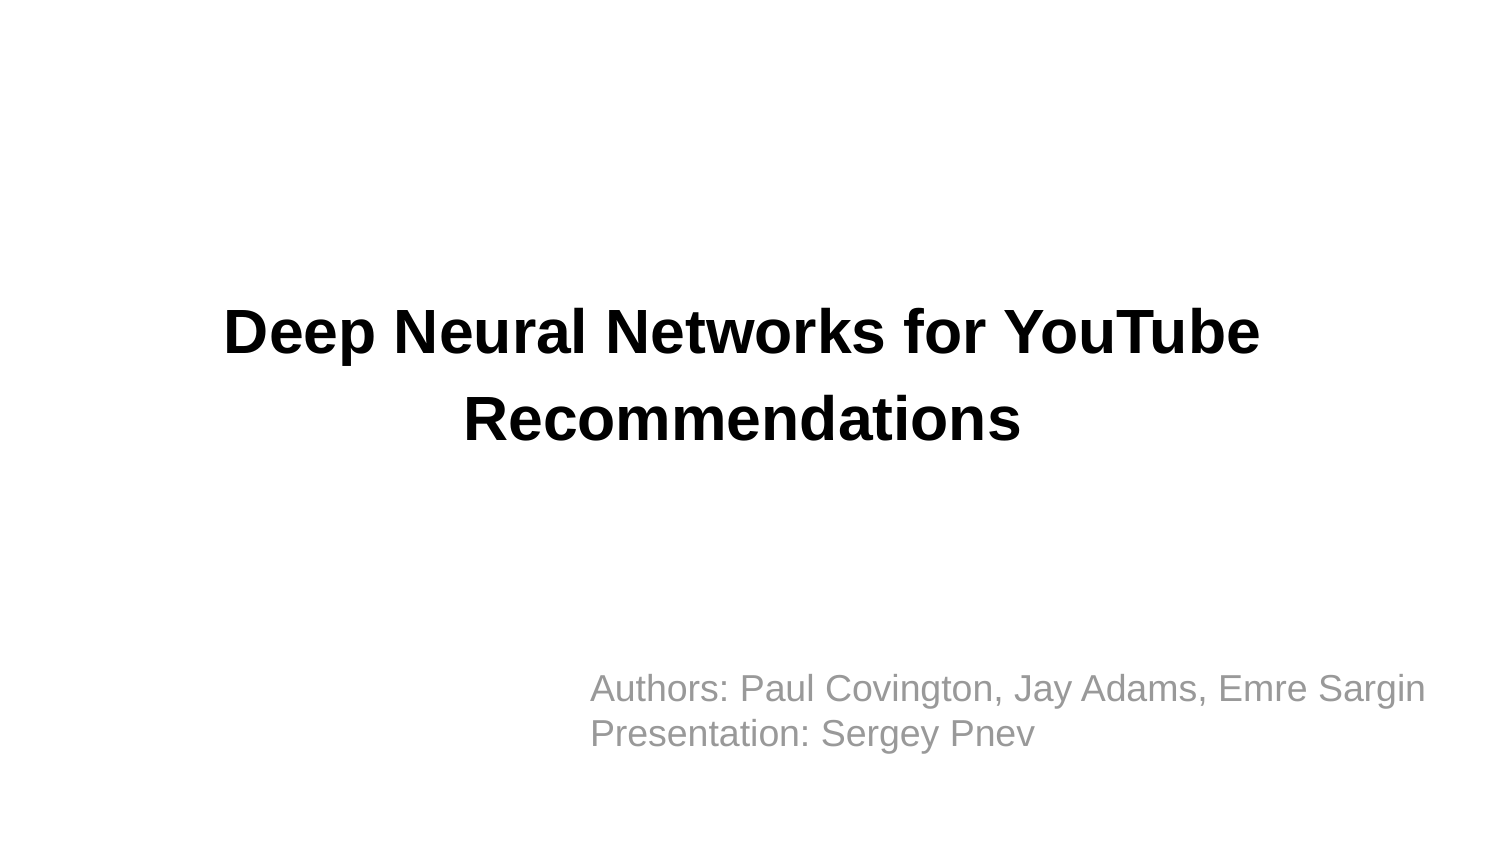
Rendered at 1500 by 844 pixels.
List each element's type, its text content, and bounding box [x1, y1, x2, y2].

subtitle Authors: Paul Covington, Jay Adams, Emre Sargin Presentation: Sergey Pnev [574, 649, 1496, 780]
title Deep Neural Networks for YouTube Recommendations [44, 265, 1442, 386]
